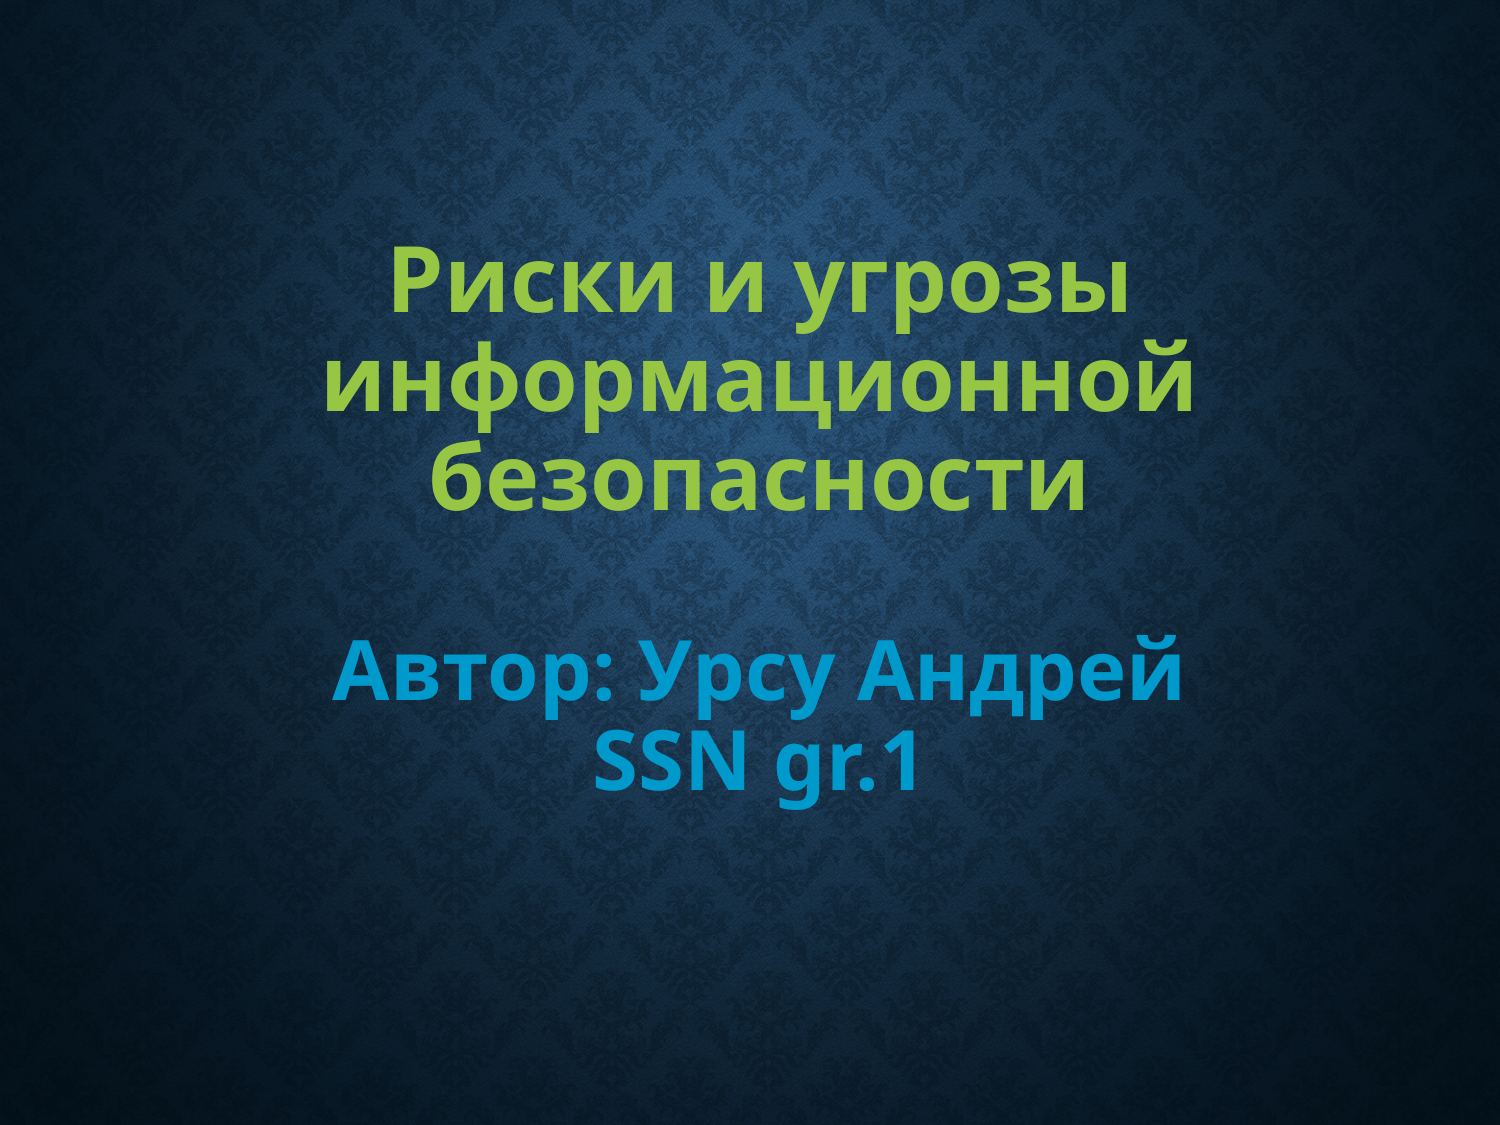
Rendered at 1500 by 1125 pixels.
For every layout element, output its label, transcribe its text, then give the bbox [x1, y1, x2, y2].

title Риски и угрозы информационной безопасности Автор: Урсу Андрей SSN gr.1 [147, 432, 1373, 610]
